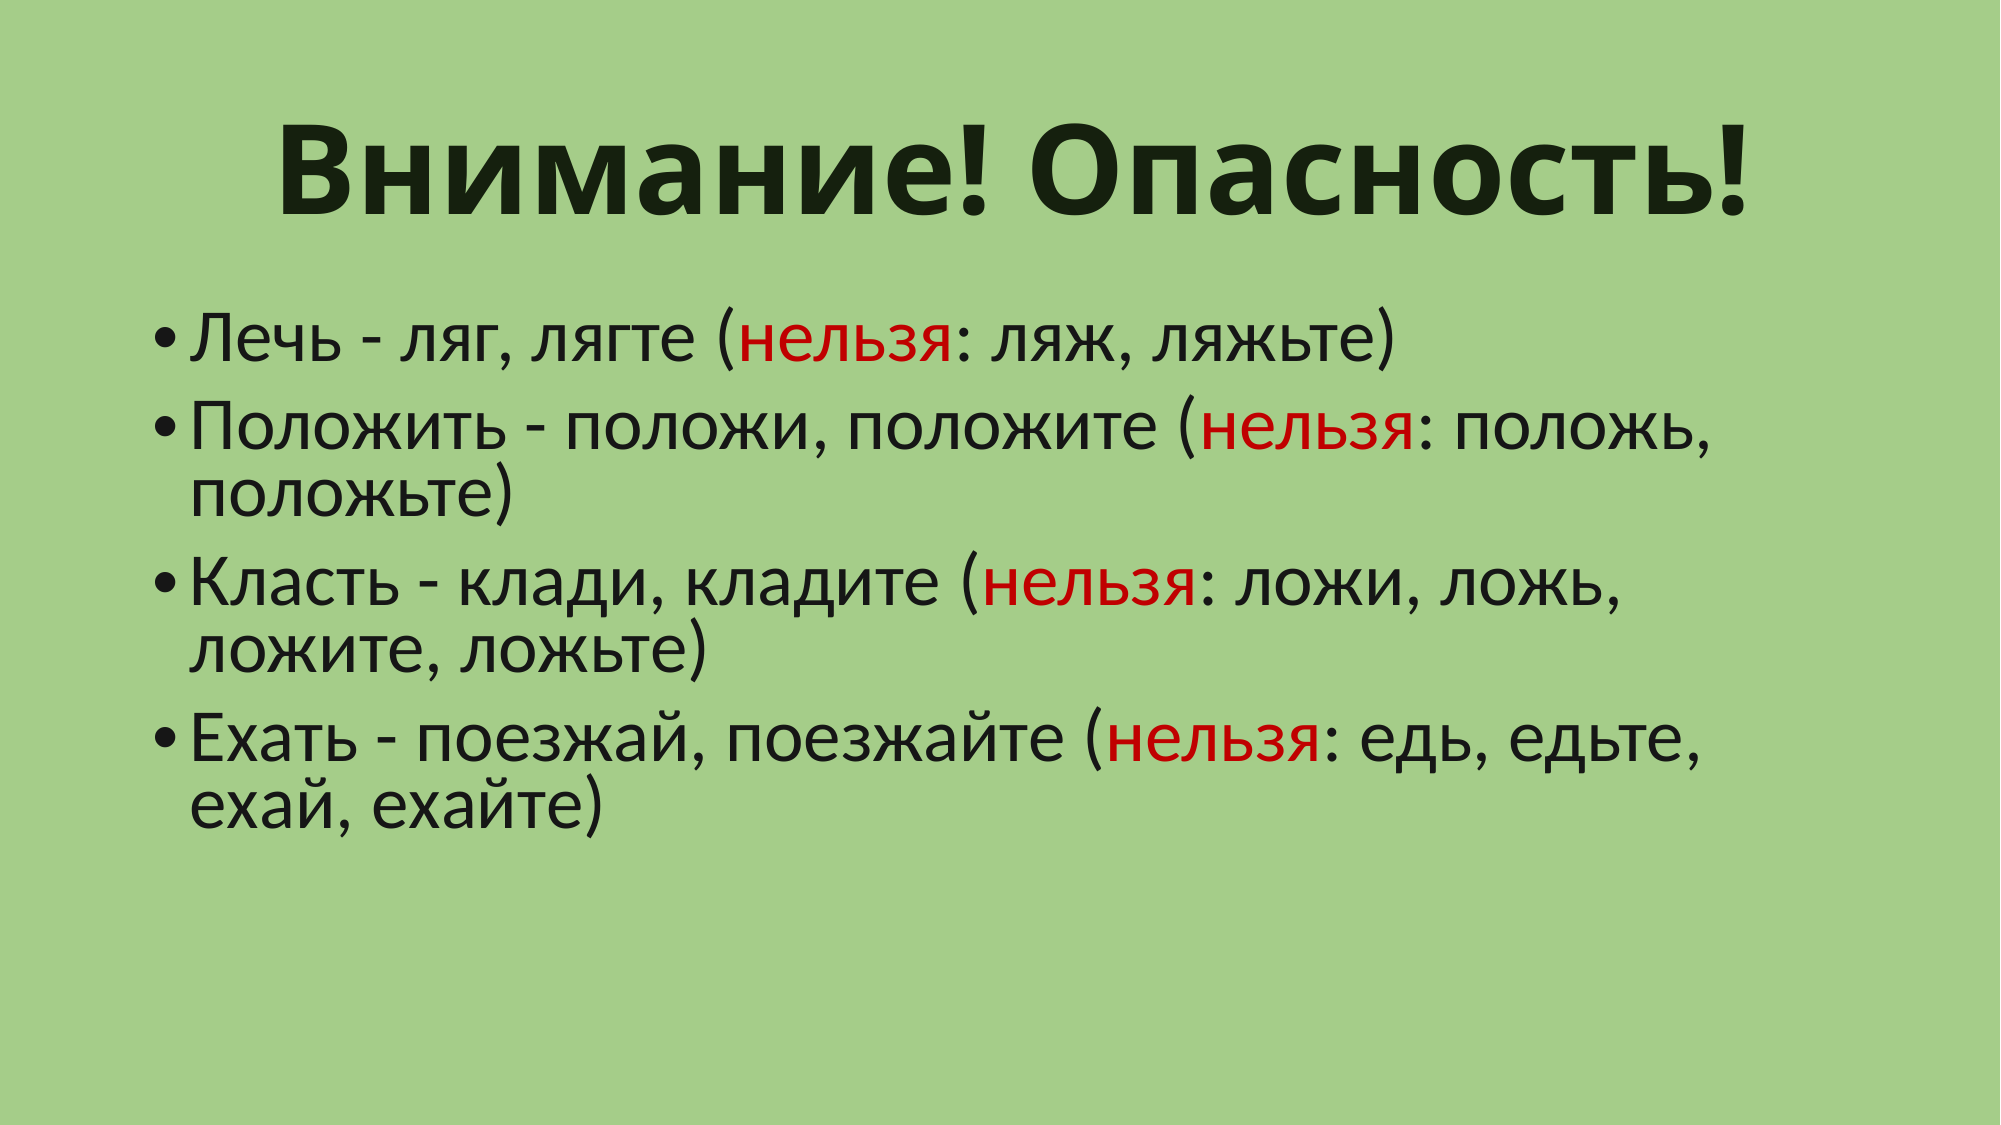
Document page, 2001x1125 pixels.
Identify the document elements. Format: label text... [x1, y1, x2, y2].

list Лечь - ляг, лягте (нельзя: ляж, ляжьте) Положить - положи, положите (нельзя: положь, положьте) Класть - клади, кладите (нельзя: ложи, ложь, ложите, ложьте) Ехать - поезжай, поезжайте (нельзя: едь, едьте, ехай, ехайте) [137, 299, 1888, 1014]
title Внимание! Опасность! [137, 59, 1888, 278]
